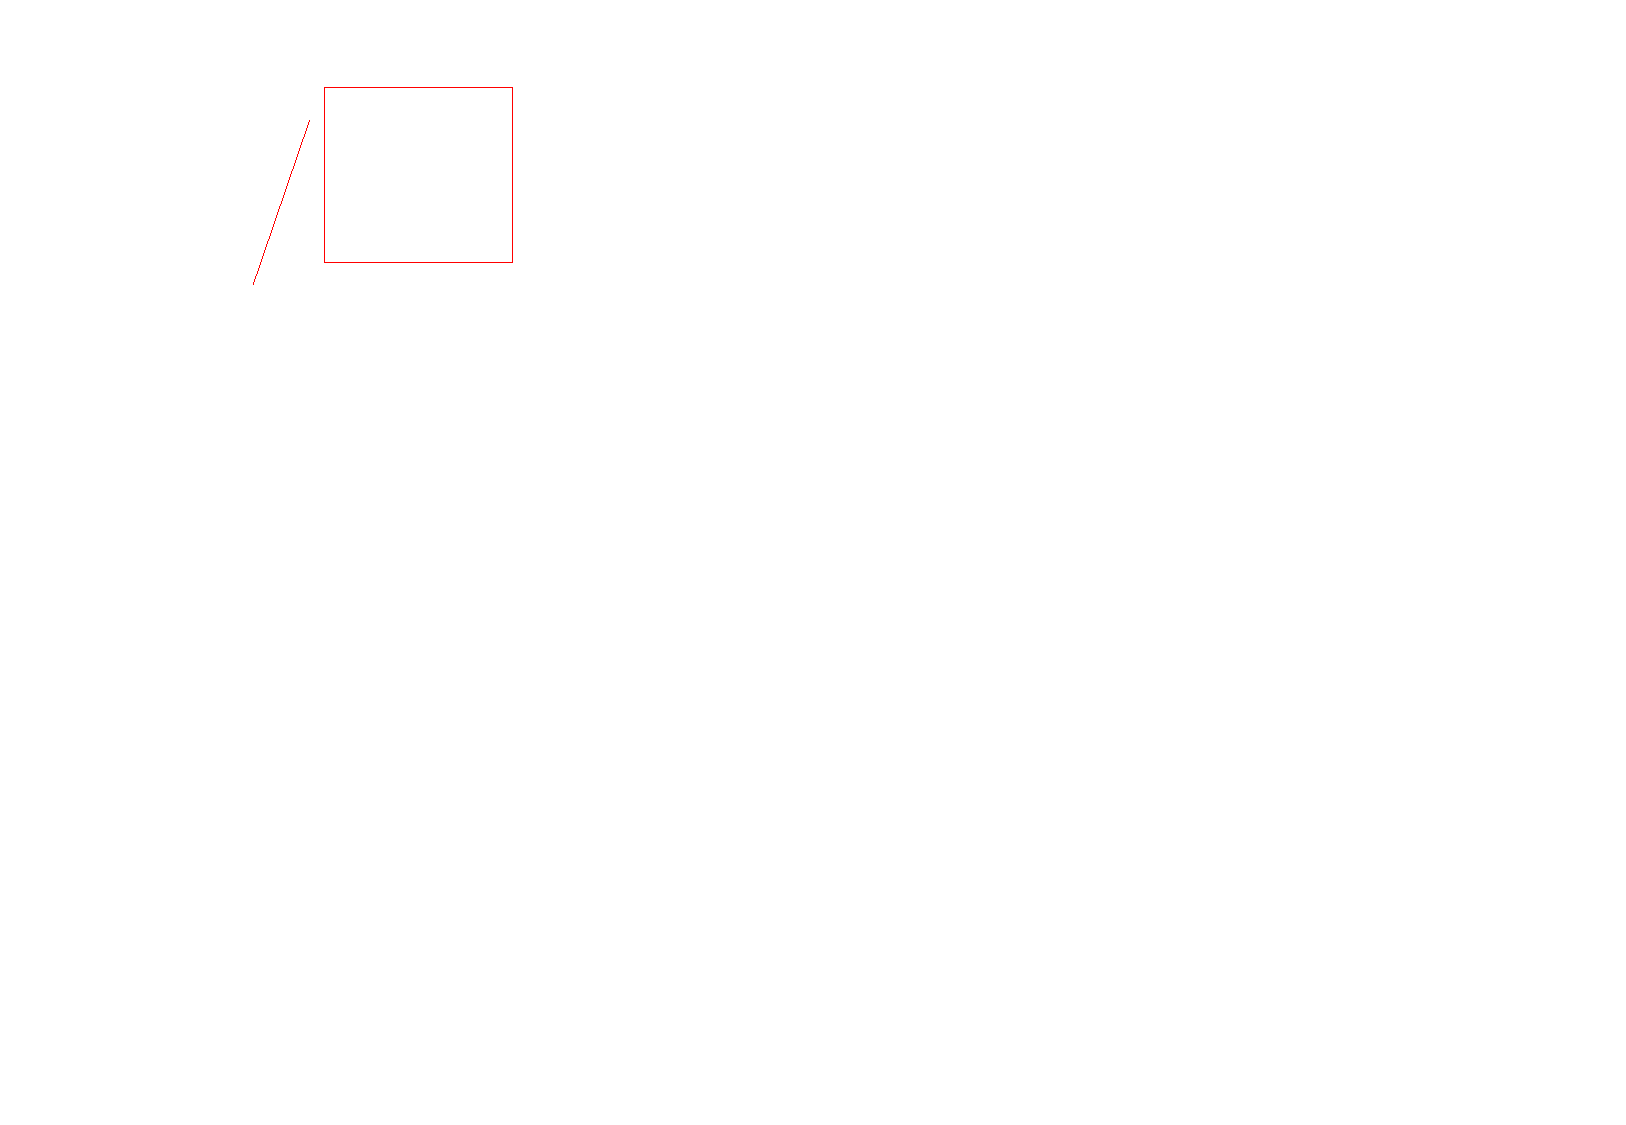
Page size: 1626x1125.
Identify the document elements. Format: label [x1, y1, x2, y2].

text_box [324, 87, 513, 263]
